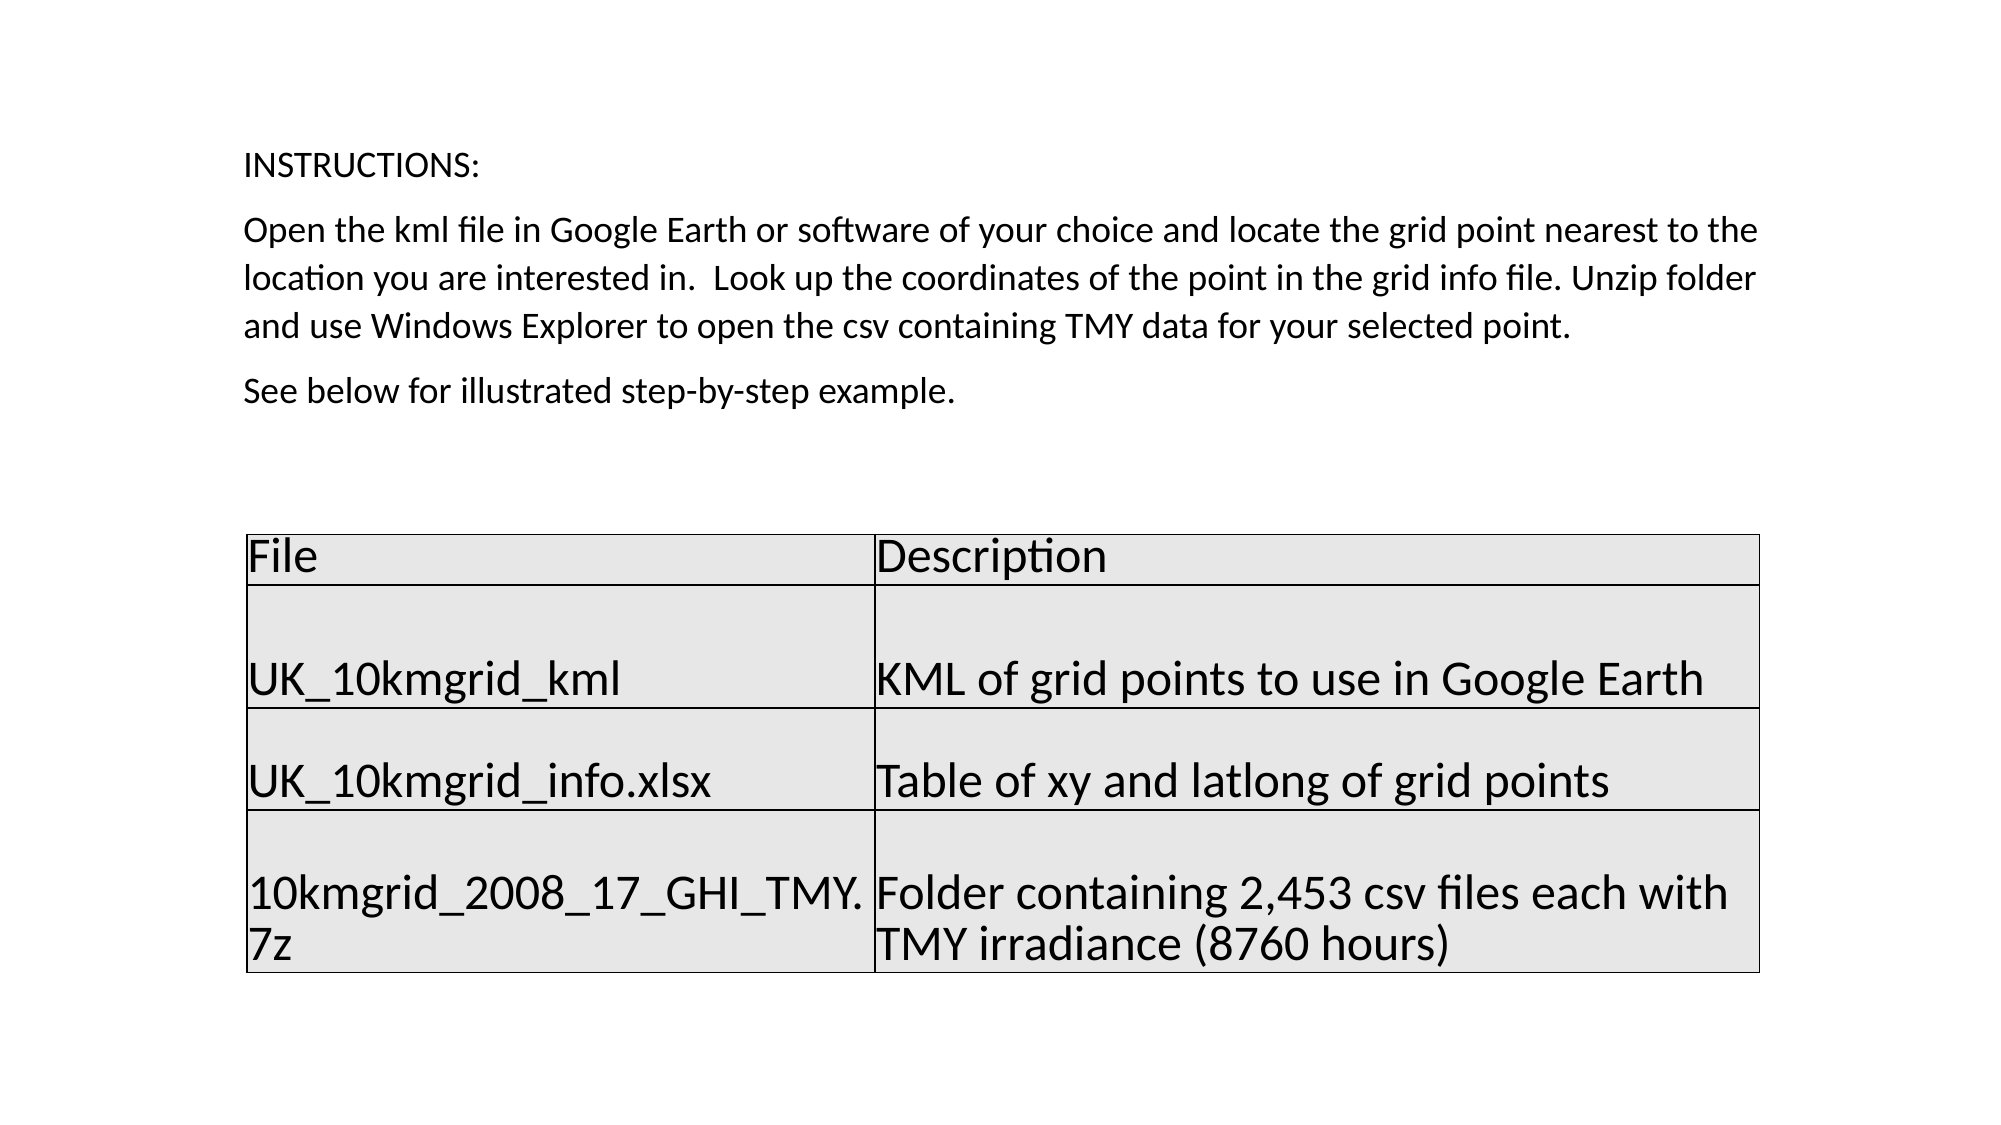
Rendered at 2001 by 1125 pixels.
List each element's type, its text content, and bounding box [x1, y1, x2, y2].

table_cell UK_10kmgrid_kml [248, 586, 874, 707]
table_cell KML of grid points to use in Google Earth [876, 586, 1759, 707]
table_header Description [876, 535, 1759, 584]
text_box INSTRUCTIONS: Open the kml file in Google Earth or software of your choice and locate the grid point nearest to the location you are interested in. Look up the coordinates of the point in the grid info file. Unzip folder and use Windows Explorer to open the csv containing TMY data for your selected point. See below for illustrated step-by-step example. [228, 129, 1778, 419]
table_cell Folder containing 2,453 csv files each with TMY irradiance (8760 hours) [876, 811, 1759, 972]
table_cell Table of xy and latlong of grid points [876, 709, 1759, 809]
table_cell UK_10kmgrid_info.xlsx [248, 709, 874, 809]
table_cell 10kmgrid_2008_17_GHI_TMY.7z [248, 811, 874, 972]
table_header File [248, 535, 874, 584]
